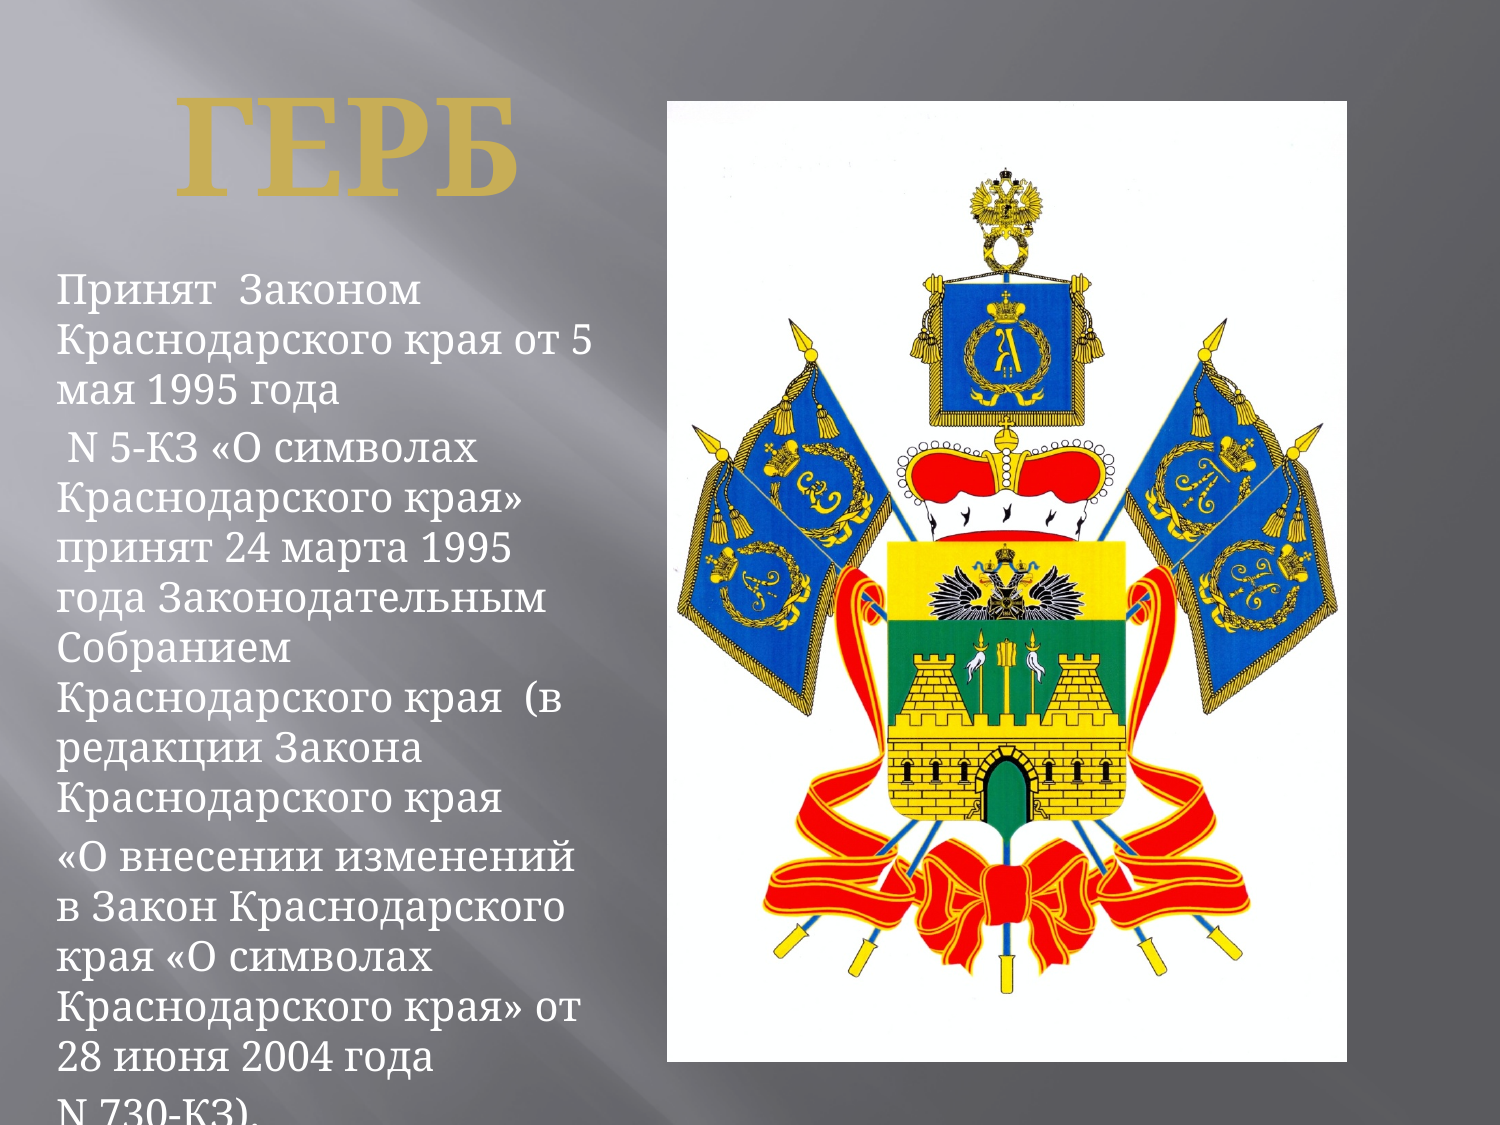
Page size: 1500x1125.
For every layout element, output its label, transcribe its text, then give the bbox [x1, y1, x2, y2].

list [667, 101, 1347, 1063]
list Принят Законом Краснодарского края от 5 мая 1995 года N 5-КЗ «О символах Краснодарского края» принят 24 марта 1995 года Законодательным Собранием Краснодарского края (в редакции Закона Краснодарского края «О внесении изменений в Закон Краснодарского края «О символах Краснодарского края» от 28 июня 2004 года N 730-КЗ). [41, 255, 621, 1059]
title ГЕРБ [75, 30, 621, 232]
